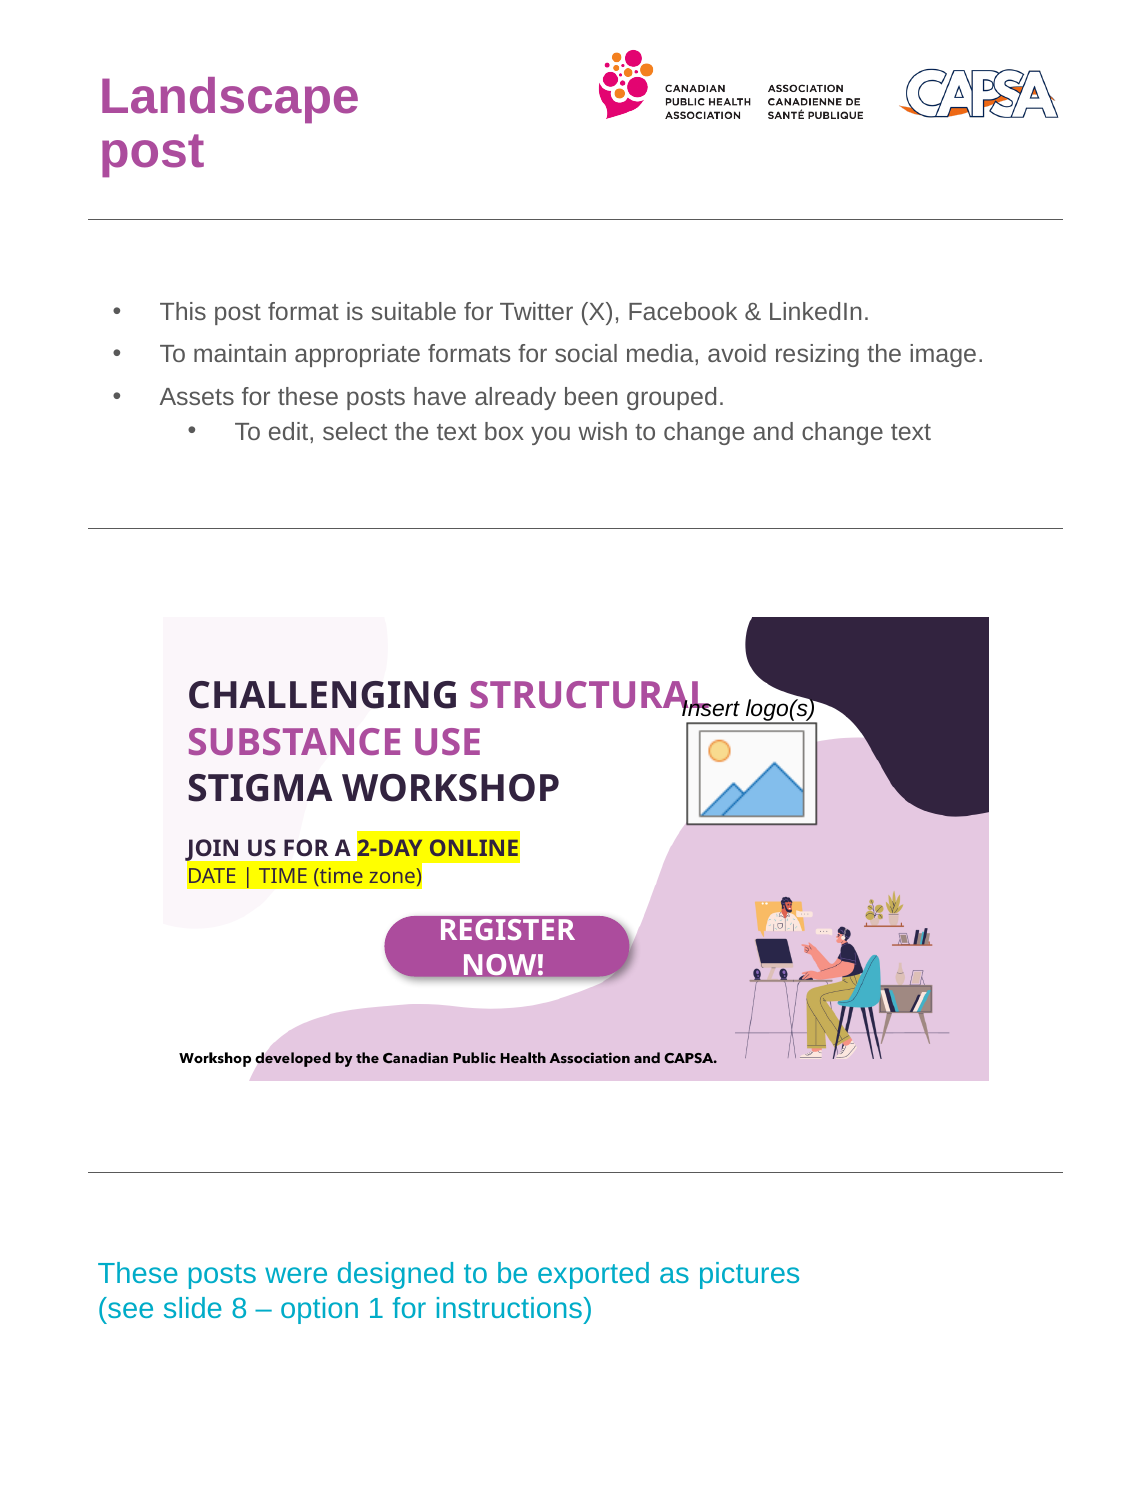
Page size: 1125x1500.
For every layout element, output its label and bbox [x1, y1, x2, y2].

picture [163, 616, 989, 1081]
picture [597, 49, 864, 119]
picture [896, 65, 1063, 119]
